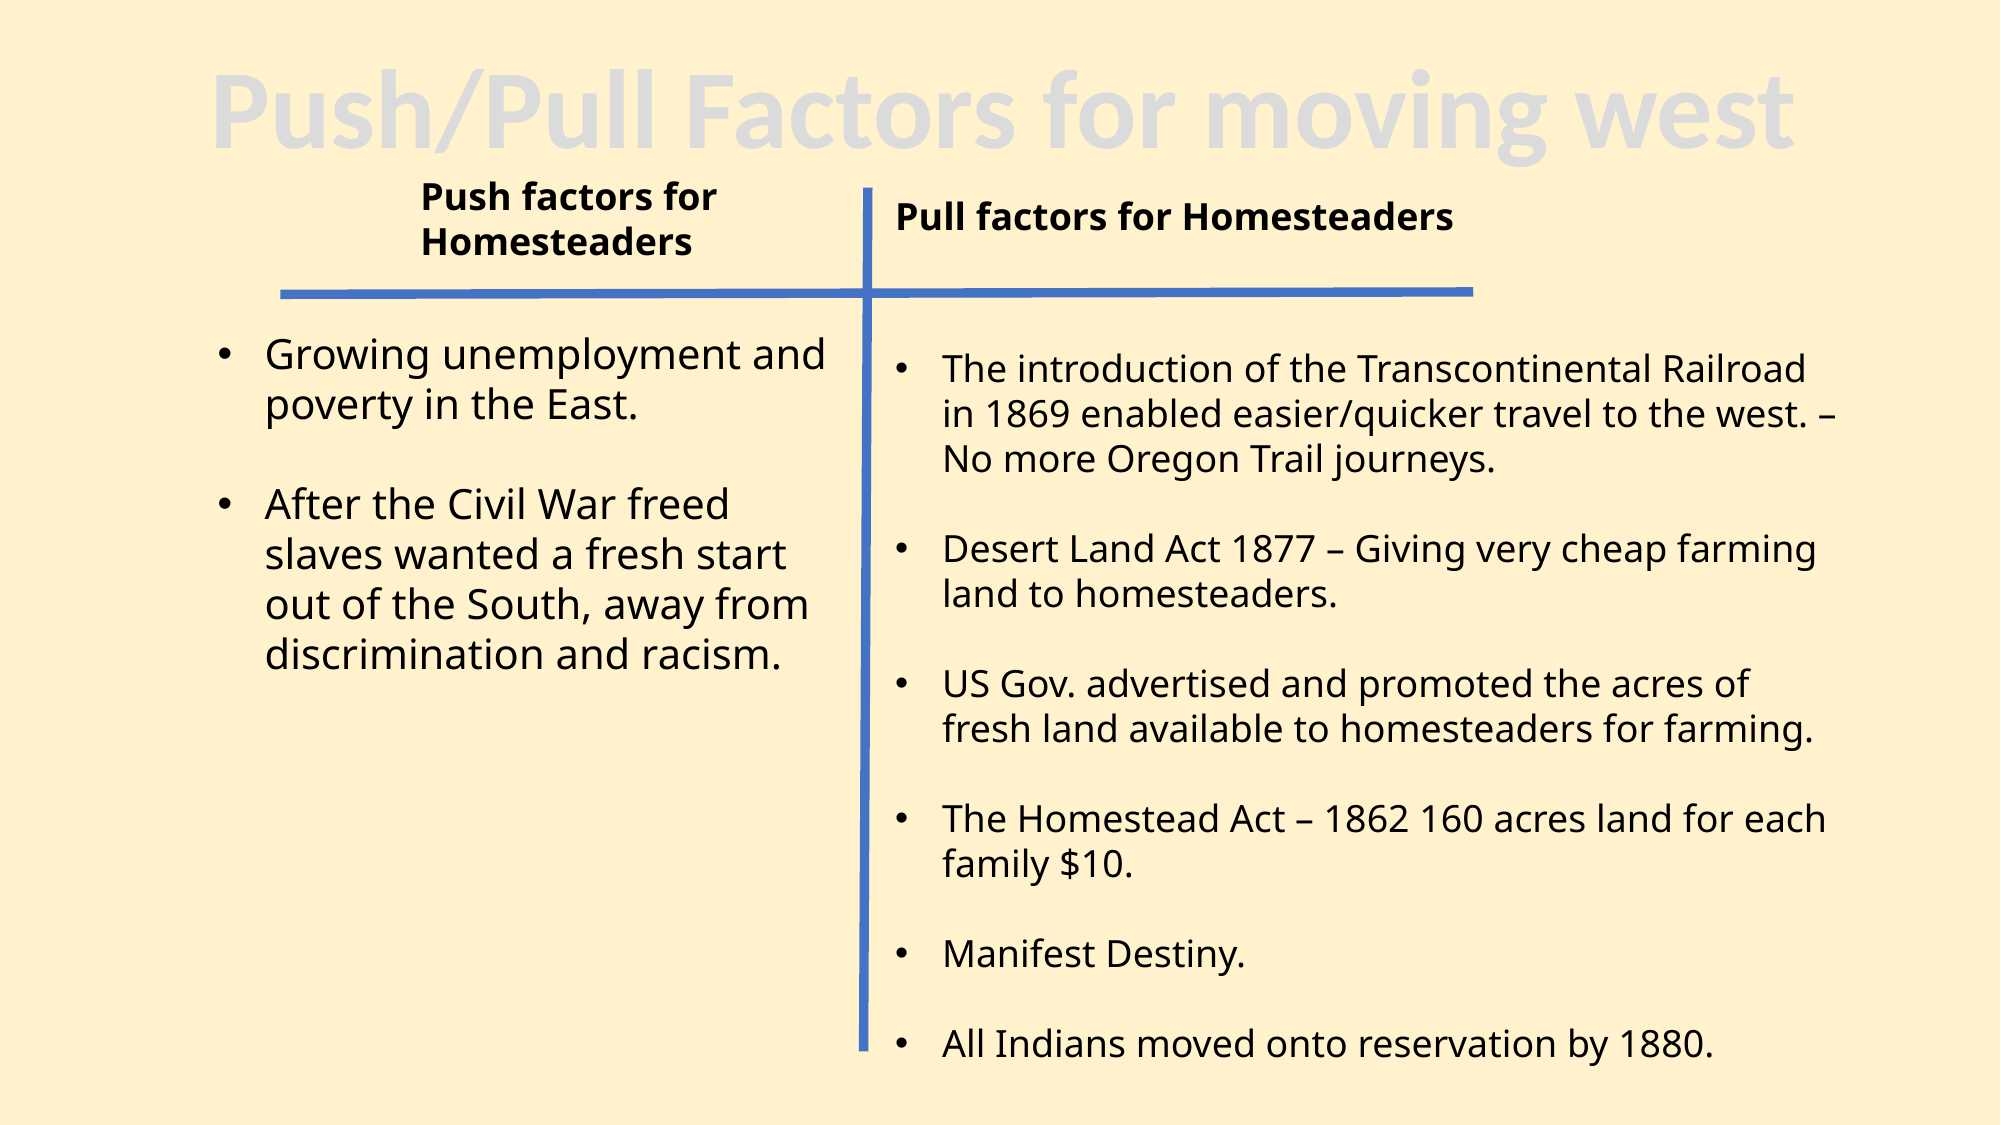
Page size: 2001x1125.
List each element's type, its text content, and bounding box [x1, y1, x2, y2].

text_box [280, 291, 1474, 295]
text_box Push/Pull Factors for moving west [195, 28, 1813, 179]
text_box Pull factors for Homesteaders [880, 185, 1474, 246]
text_box The introduction of the Transcontinental Railroad in 1869 enabled easier/quicker travel to the west. – No more Oregon Trail journeys. Desert Land Act 1877 – Giving very cheap farming land to homesteaders. US Gov. advertised and promoted the acres of fresh land available to homesteaders for farming. The Homestead Act – 1862 160 acres land for each family $10. Manifest Destiny. All Indians moved onto reservation by 1880. [880, 337, 1865, 1118]
text_box Push factors for Homesteaders [405, 165, 999, 271]
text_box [863, 295, 868, 1052]
text_box Growing unemployment and poverty in the East. After the Civil War freed slaves wanted a fresh start out of the South, away from discrimination and racism. [202, 320, 848, 871]
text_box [863, 187, 868, 291]
